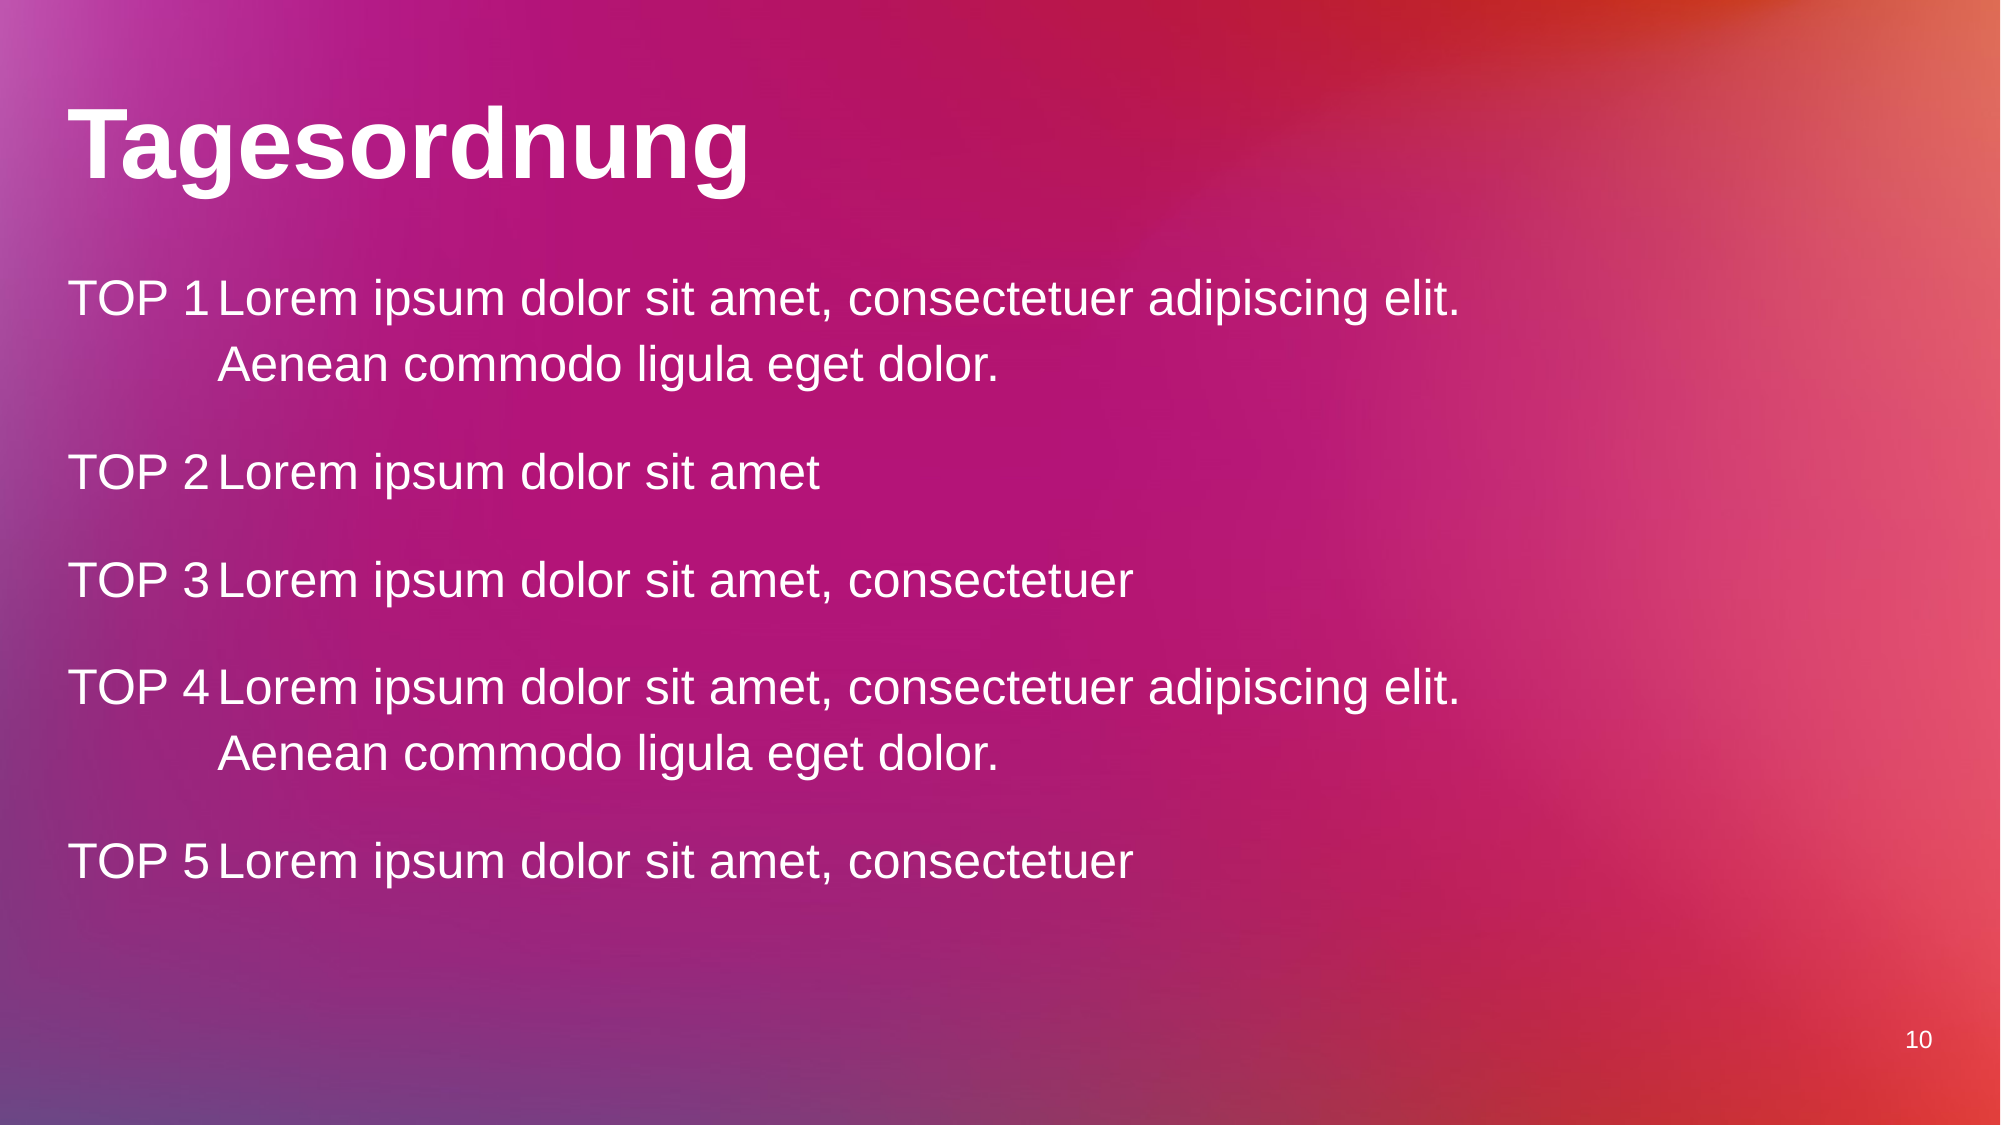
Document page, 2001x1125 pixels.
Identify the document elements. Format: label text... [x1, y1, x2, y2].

slide_number 10 [1821, 1008, 1933, 1069]
list TOP 1 Lorem ipsum dolor sit amet, consectetuer adipiscing elit. Aenean commodo ligula eget dolor. TOP 2 Lorem ipsum dolor sit amet TOP 3 Lorem ipsum dolor sit amet, consectetuer TOP 4 Lorem ipsum dolor sit amet, consectetuer adipiscing elit. Aenean commodo ligula eget dolor. TOP 5 Lorem ipsum dolor sit amet, consectetuer [67, 259, 1820, 960]
picture [0, 0, 2001, 1125]
title Tagesordnung [67, 78, 1820, 191]
